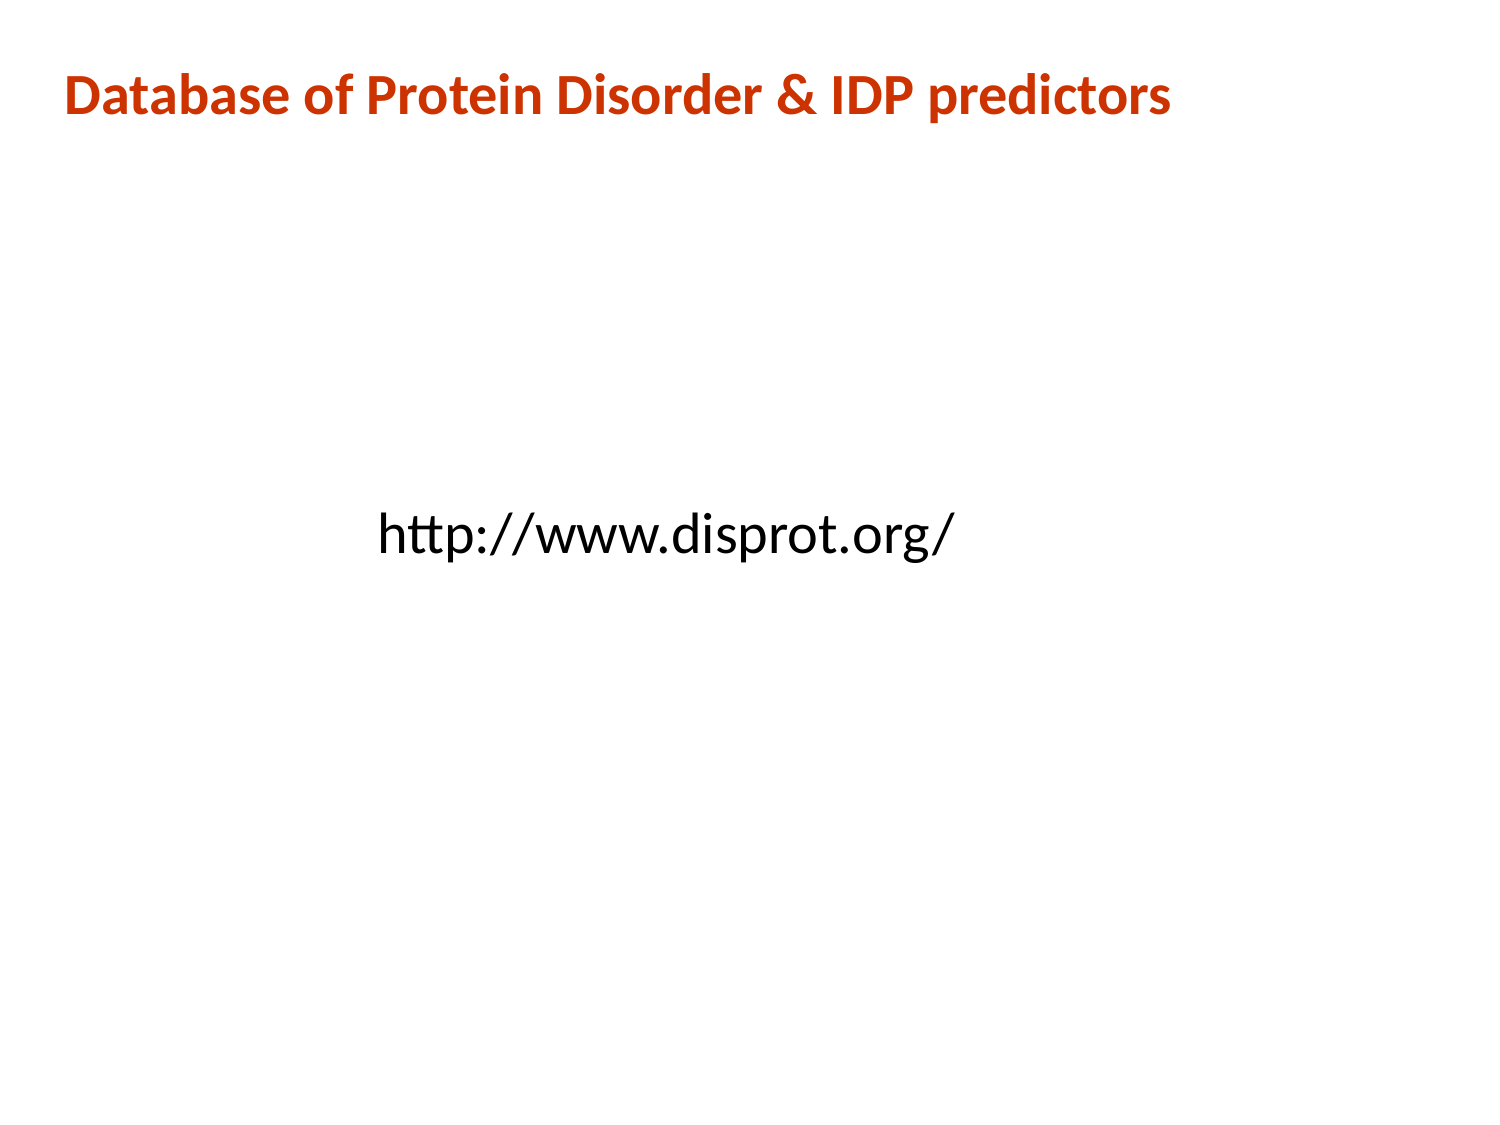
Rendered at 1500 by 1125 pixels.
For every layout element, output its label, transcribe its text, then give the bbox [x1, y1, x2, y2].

text_box http://www.disprot.org/ [362, 487, 1147, 573]
text_box Database of Protein Disorder & IDP predictors [50, 61, 1210, 133]
